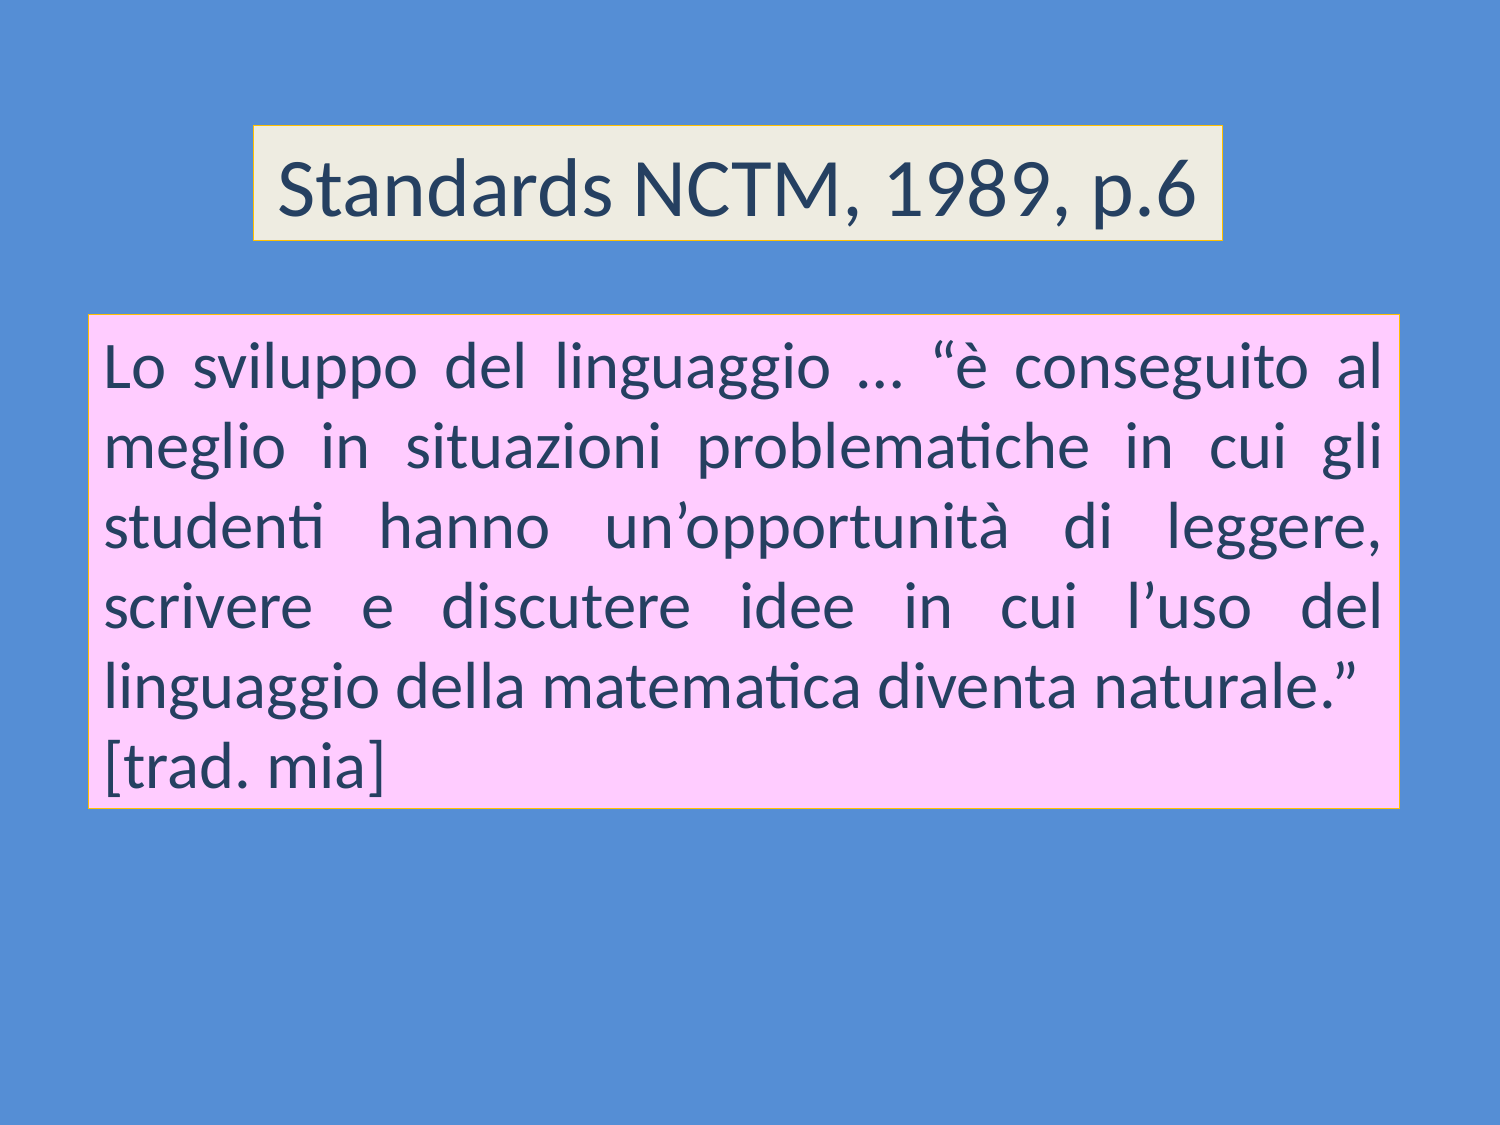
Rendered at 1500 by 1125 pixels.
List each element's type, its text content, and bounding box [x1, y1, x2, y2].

text_box Lo sviluppo del linguaggio … “è conseguito al meglio in situazioni problematiche in cui gli studenti hanno un’opportunità di leggere, scrivere e discutere idee in cui l’uso del linguaggio della matematica diventa naturale.” [trad. mia] [88, 314, 1400, 809]
text_box Standards NCTM, 1989, p.6 [253, 125, 1223, 241]
